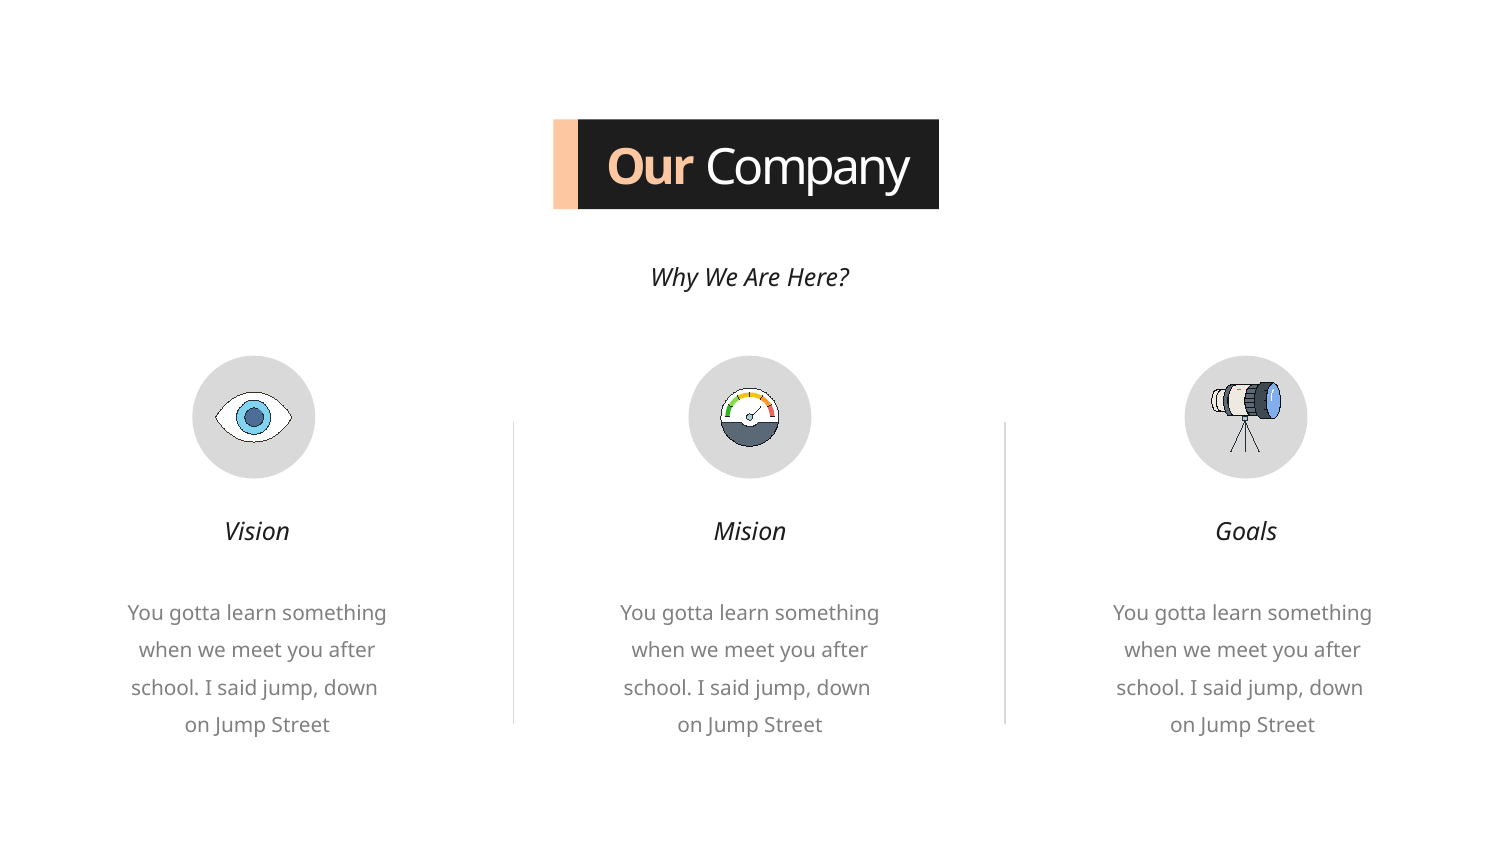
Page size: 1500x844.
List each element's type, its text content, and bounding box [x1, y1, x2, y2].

text_box [551, 117, 580, 211]
text_box You gotta learn something when we meet you after school. I said jump, down on Jump Street [587, 579, 912, 745]
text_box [215, 391, 293, 443]
text_box You gotta learn something when we meet you after school. I said jump, down on Jump Street [1080, 579, 1405, 745]
text_box Why We Are Here? [452, 251, 1048, 309]
text_box You gotta learn something when we meet you after school. I said jump, down on Jump Street [95, 579, 420, 745]
text_box Mision [589, 506, 911, 564]
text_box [1211, 382, 1281, 452]
text_box Our Company [580, 119, 939, 210]
text_box Goals [1085, 506, 1407, 564]
text_box [1182, 353, 1310, 481]
text_box [190, 353, 318, 481]
text_box [686, 353, 814, 481]
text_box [720, 387, 780, 447]
text_box Vision [96, 506, 418, 564]
